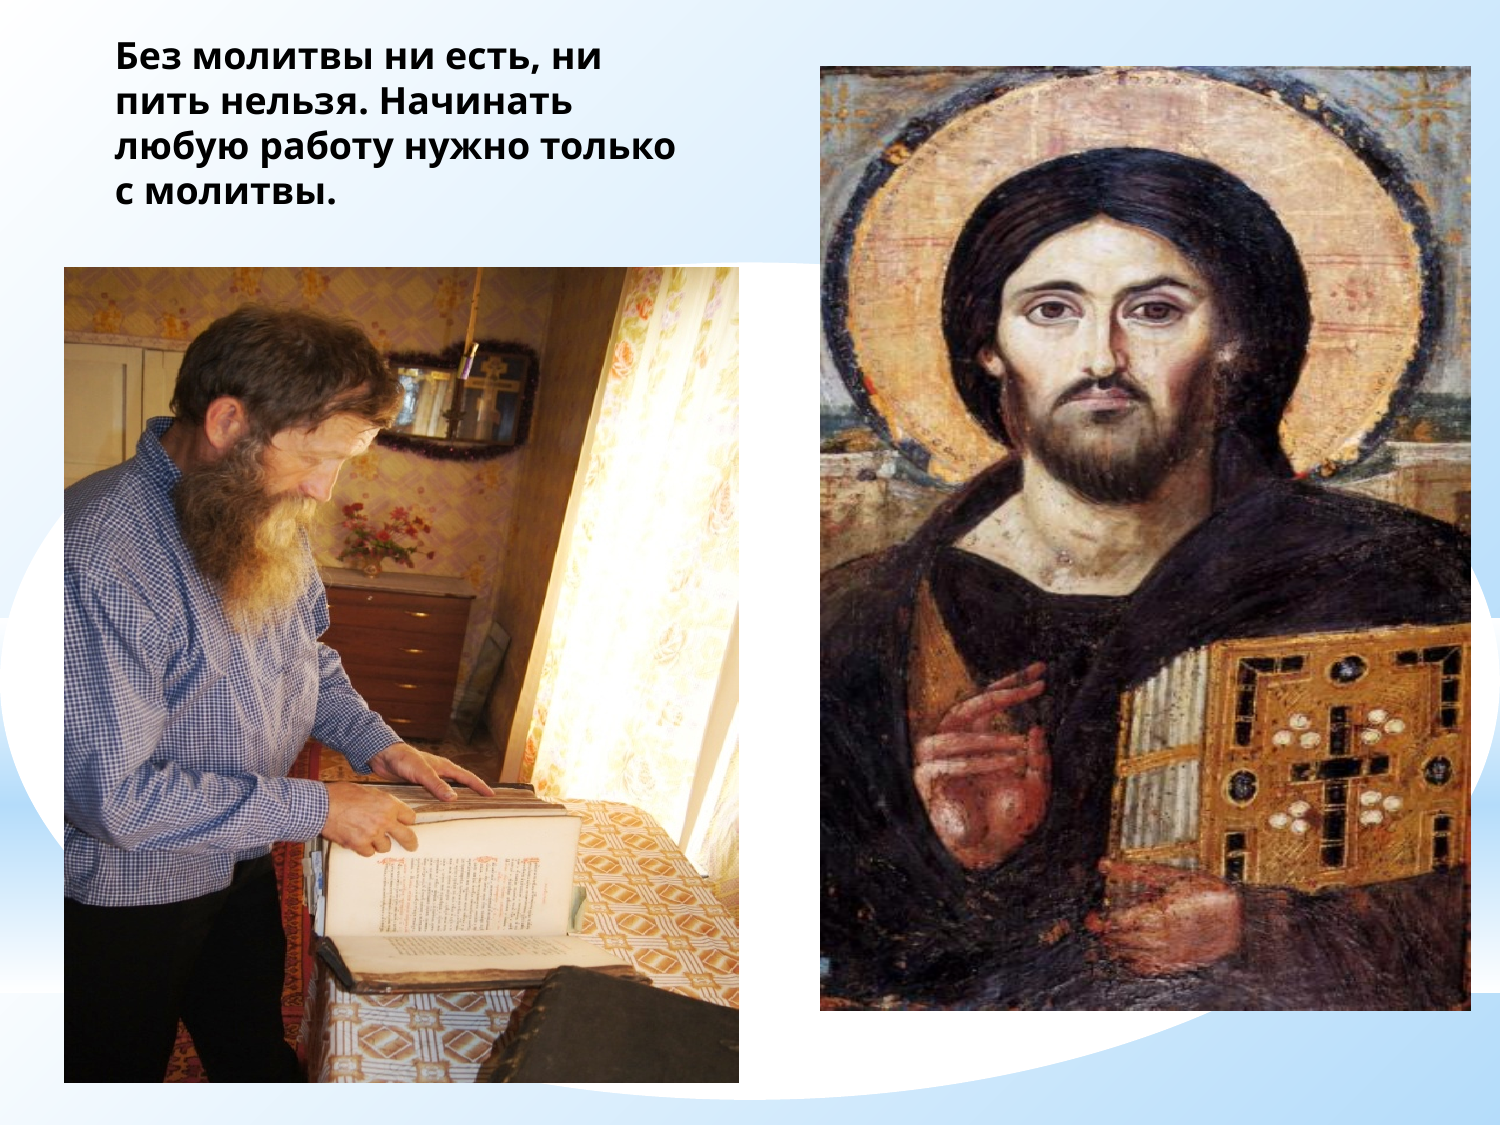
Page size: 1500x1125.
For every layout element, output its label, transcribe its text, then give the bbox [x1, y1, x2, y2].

picture [64, 266, 739, 1083]
picture [820, 66, 1471, 1012]
text_box Без молитвы ни есть, ни пить нельзя. Начинать любую работу нужно только с молитвы. [100, 19, 697, 220]
text_box [53, 326, 59, 1012]
